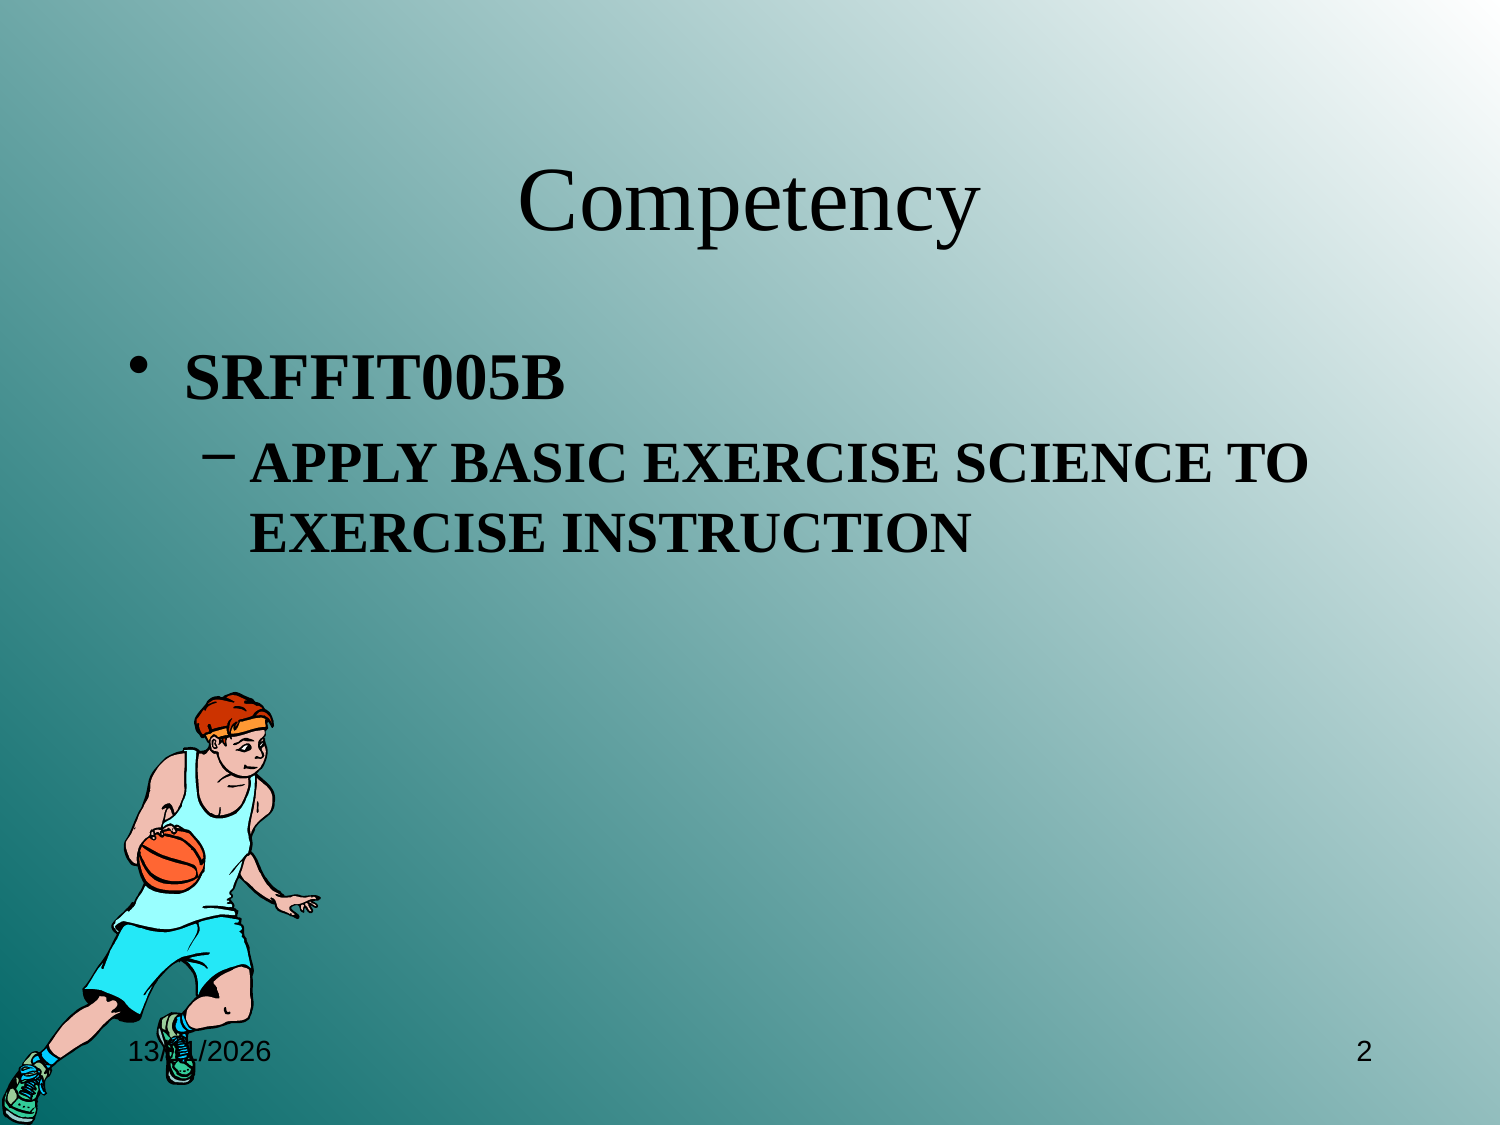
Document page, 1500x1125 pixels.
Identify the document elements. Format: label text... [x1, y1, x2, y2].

title Competency [112, 99, 1388, 288]
slide_number 2 [1074, 1024, 1388, 1101]
list SRFFIT005B APPLY BASIC EXERCISE SCIENCE TO EXERCISE INSTRUCTION [112, 324, 1388, 1001]
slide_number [112, 1024, 426, 1101]
